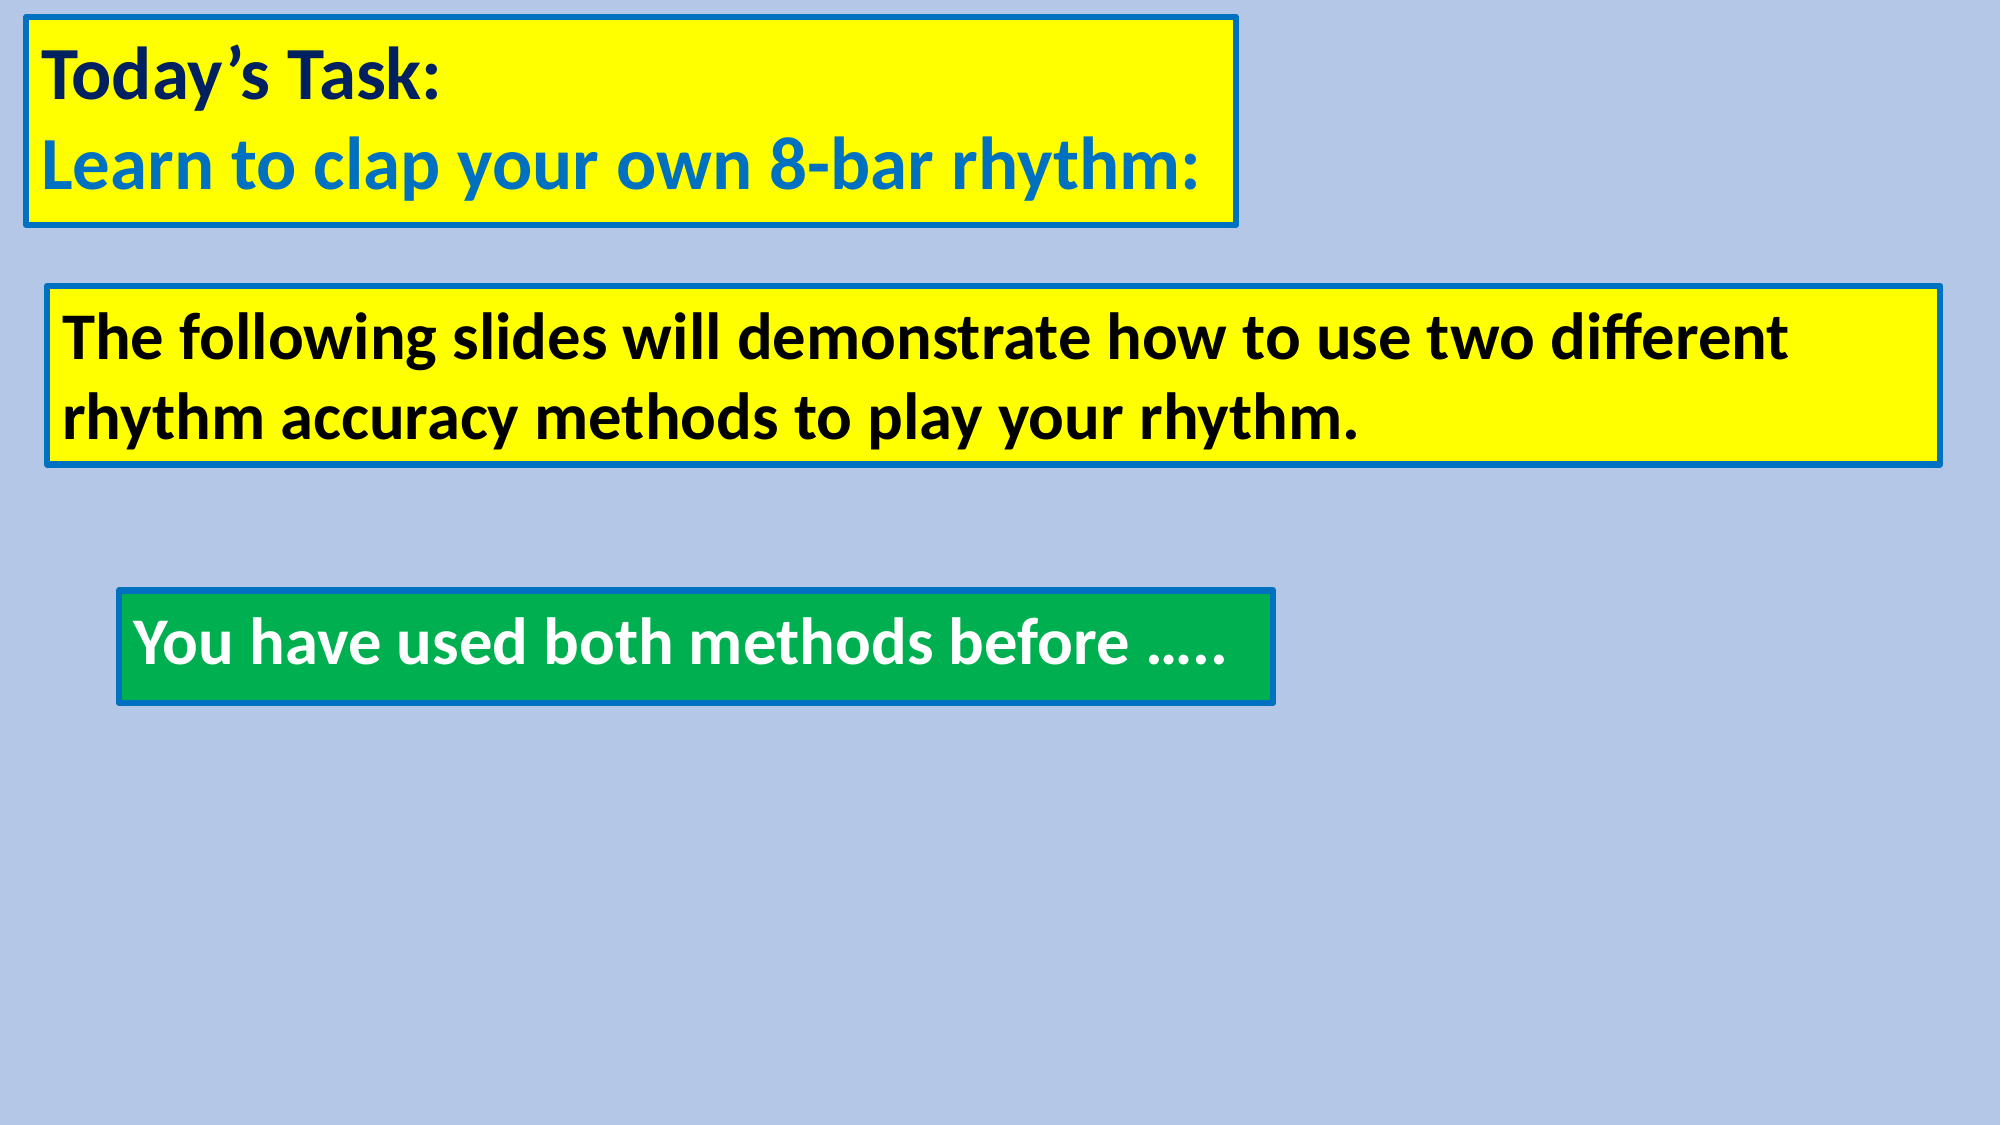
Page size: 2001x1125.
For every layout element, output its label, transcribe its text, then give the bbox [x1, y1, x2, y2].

text_box You have used both methods before ….. [118, 590, 1274, 703]
text_box Today’s Task: Learn to clap your own 8-bar rhythm: [26, 16, 1236, 225]
text_box The following slides will demonstrate how to use two different rhythm accuracy methods to play your rhythm. [47, 285, 1941, 465]
